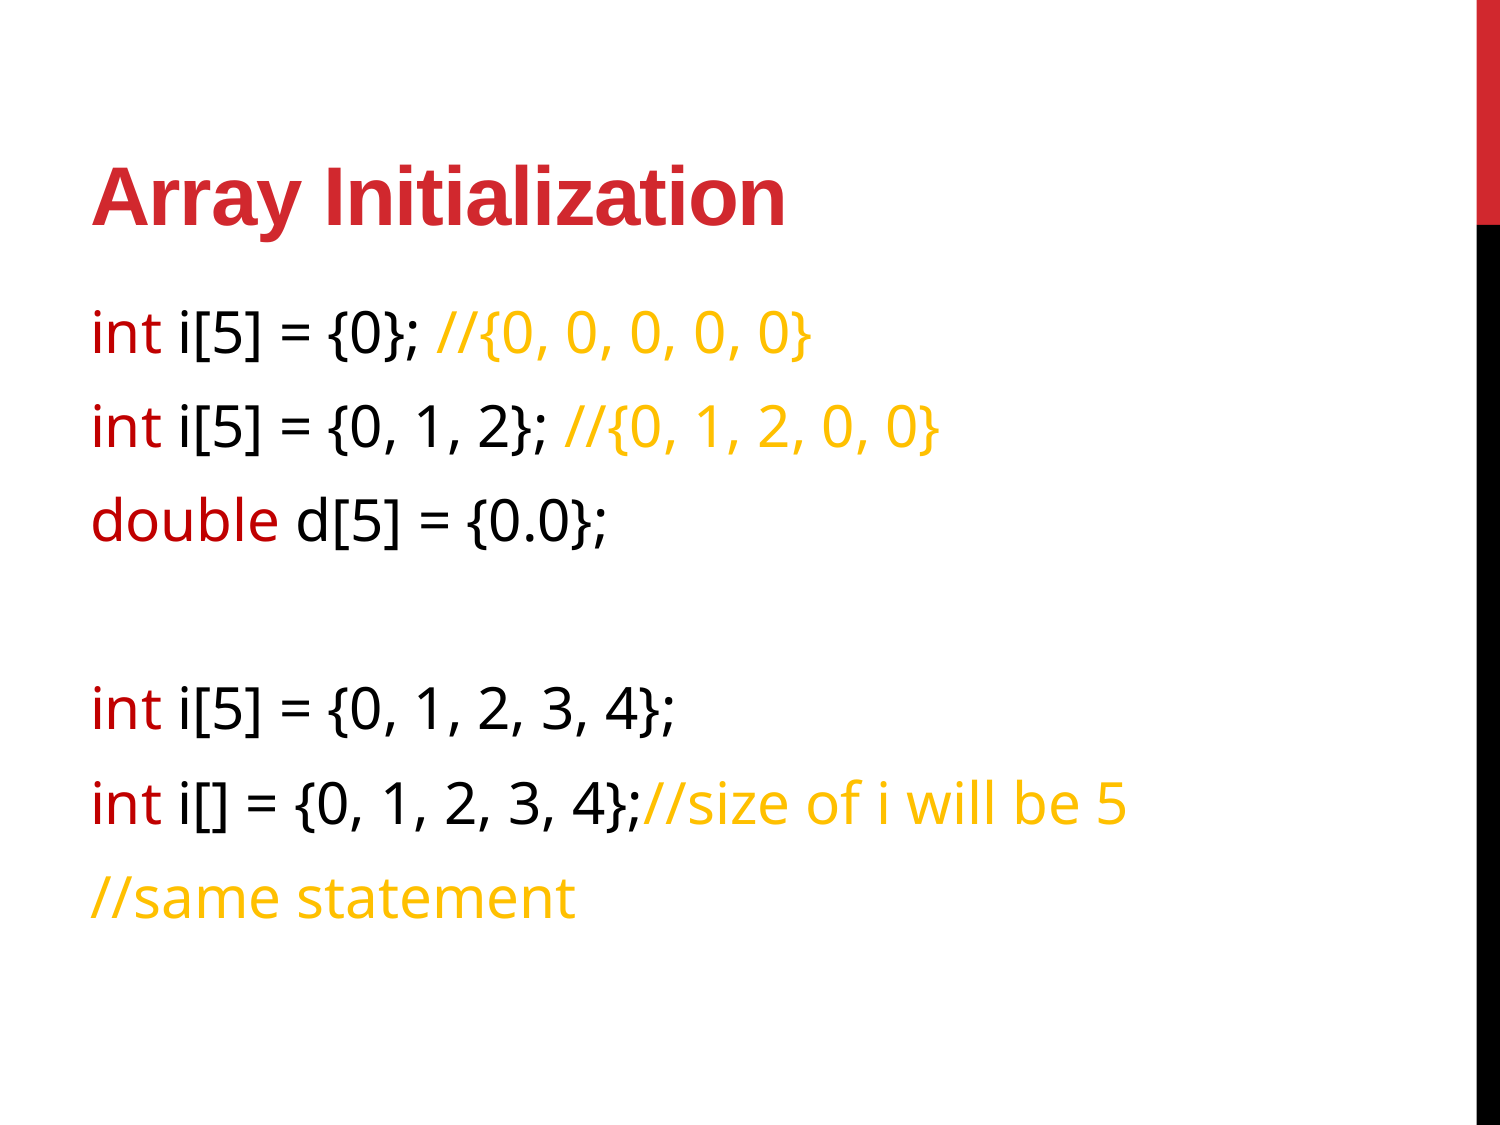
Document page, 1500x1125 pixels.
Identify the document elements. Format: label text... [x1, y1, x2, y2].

list int i[5] = {0}; //{0, 0, 0, 0, 0} int i[5] = {0, 1, 2}; //{0, 1, 2, 0, 0} double d[5] = {0.0}; int i[5] = {0, 1, 2, 3, 4}; int i[] = {0, 1, 2, 3, 4};//size of i will be 5 //same statement [75, 287, 1325, 1005]
title Array Initialization [75, 25, 1025, 250]
